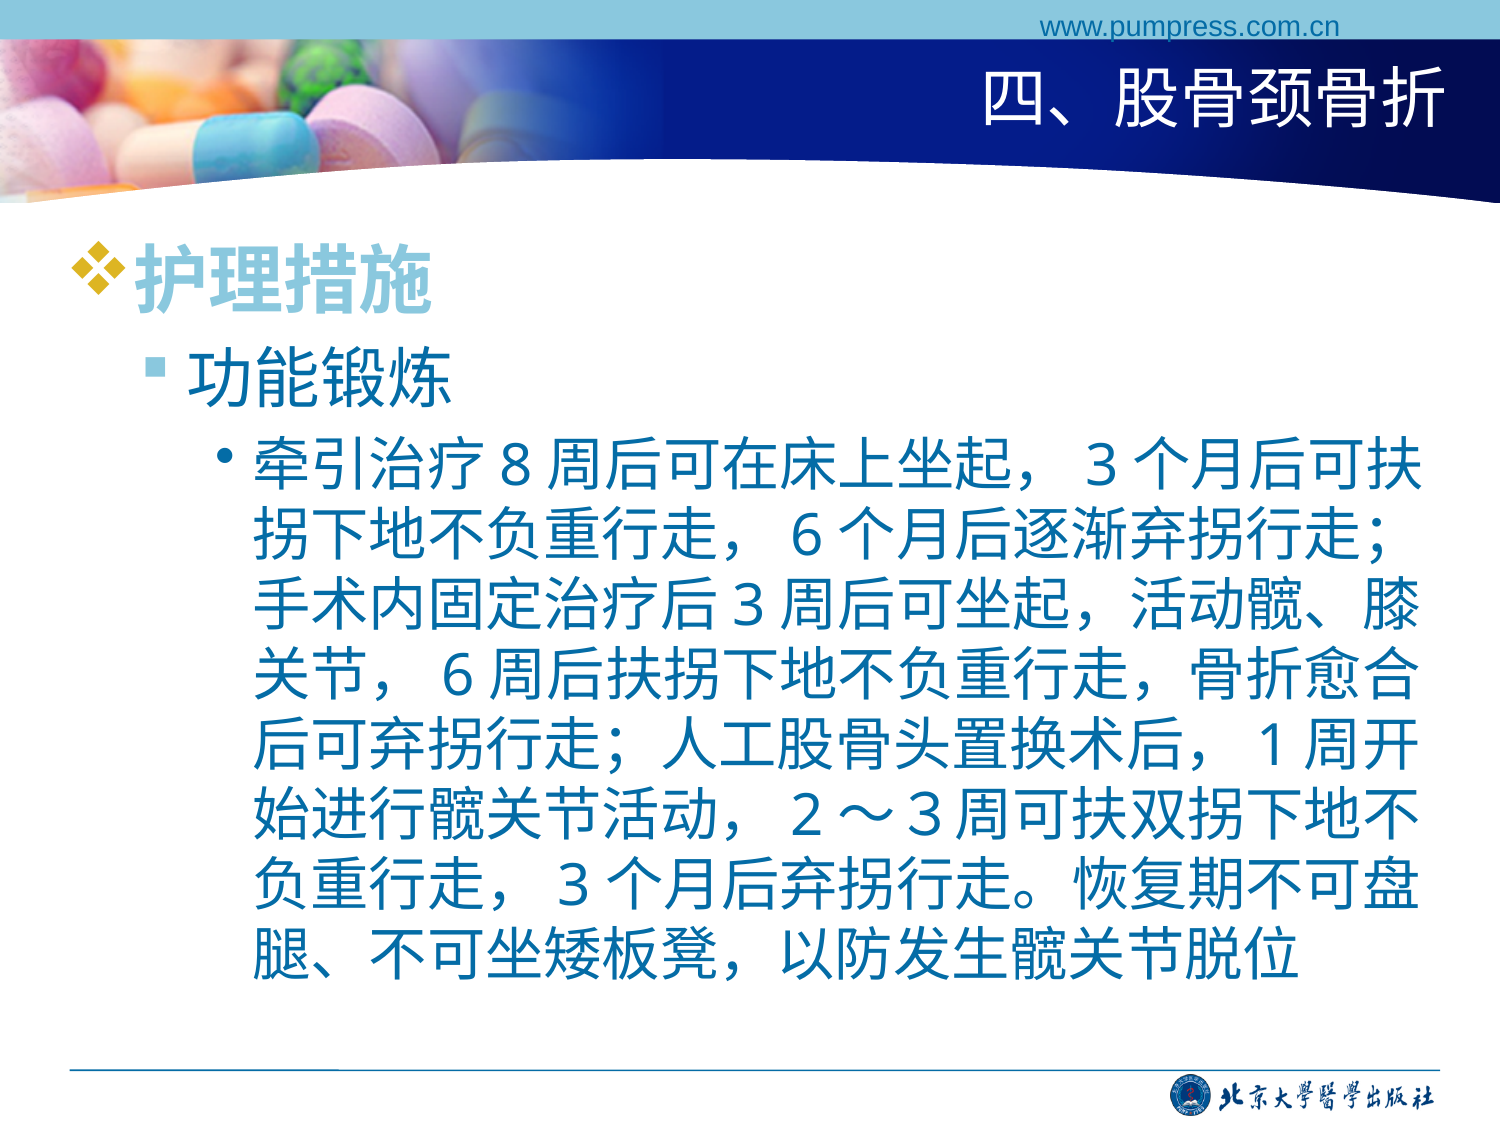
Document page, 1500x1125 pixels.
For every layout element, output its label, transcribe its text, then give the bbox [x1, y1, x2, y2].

slide_number www.pumpress.com.cn [1025, 0, 1463, 38]
picture [0, 40, 1500, 203]
picture [1170, 1074, 1436, 1118]
list 护理措施 功能锻炼 牵引治疗8周后可在床上坐起，3个月后可扶拐下地不负重行走，6个月后逐渐弃拐行走；手术内固定治疗后3周后可坐起，活动髋、膝关节，6周后扶拐下地不负重行走，骨折愈合后可弃拐行走；人工股骨头置换术后，1周开始进行髋关节活动，2～３周可扶双拐下地不负重行走，3个月后弃拐行走。恢复期不可盘腿、不可坐矮板凳，以防发生髋关节脱位 [49, 224, 1463, 1026]
title 四、股骨颈骨折 [137, 49, 1463, 143]
